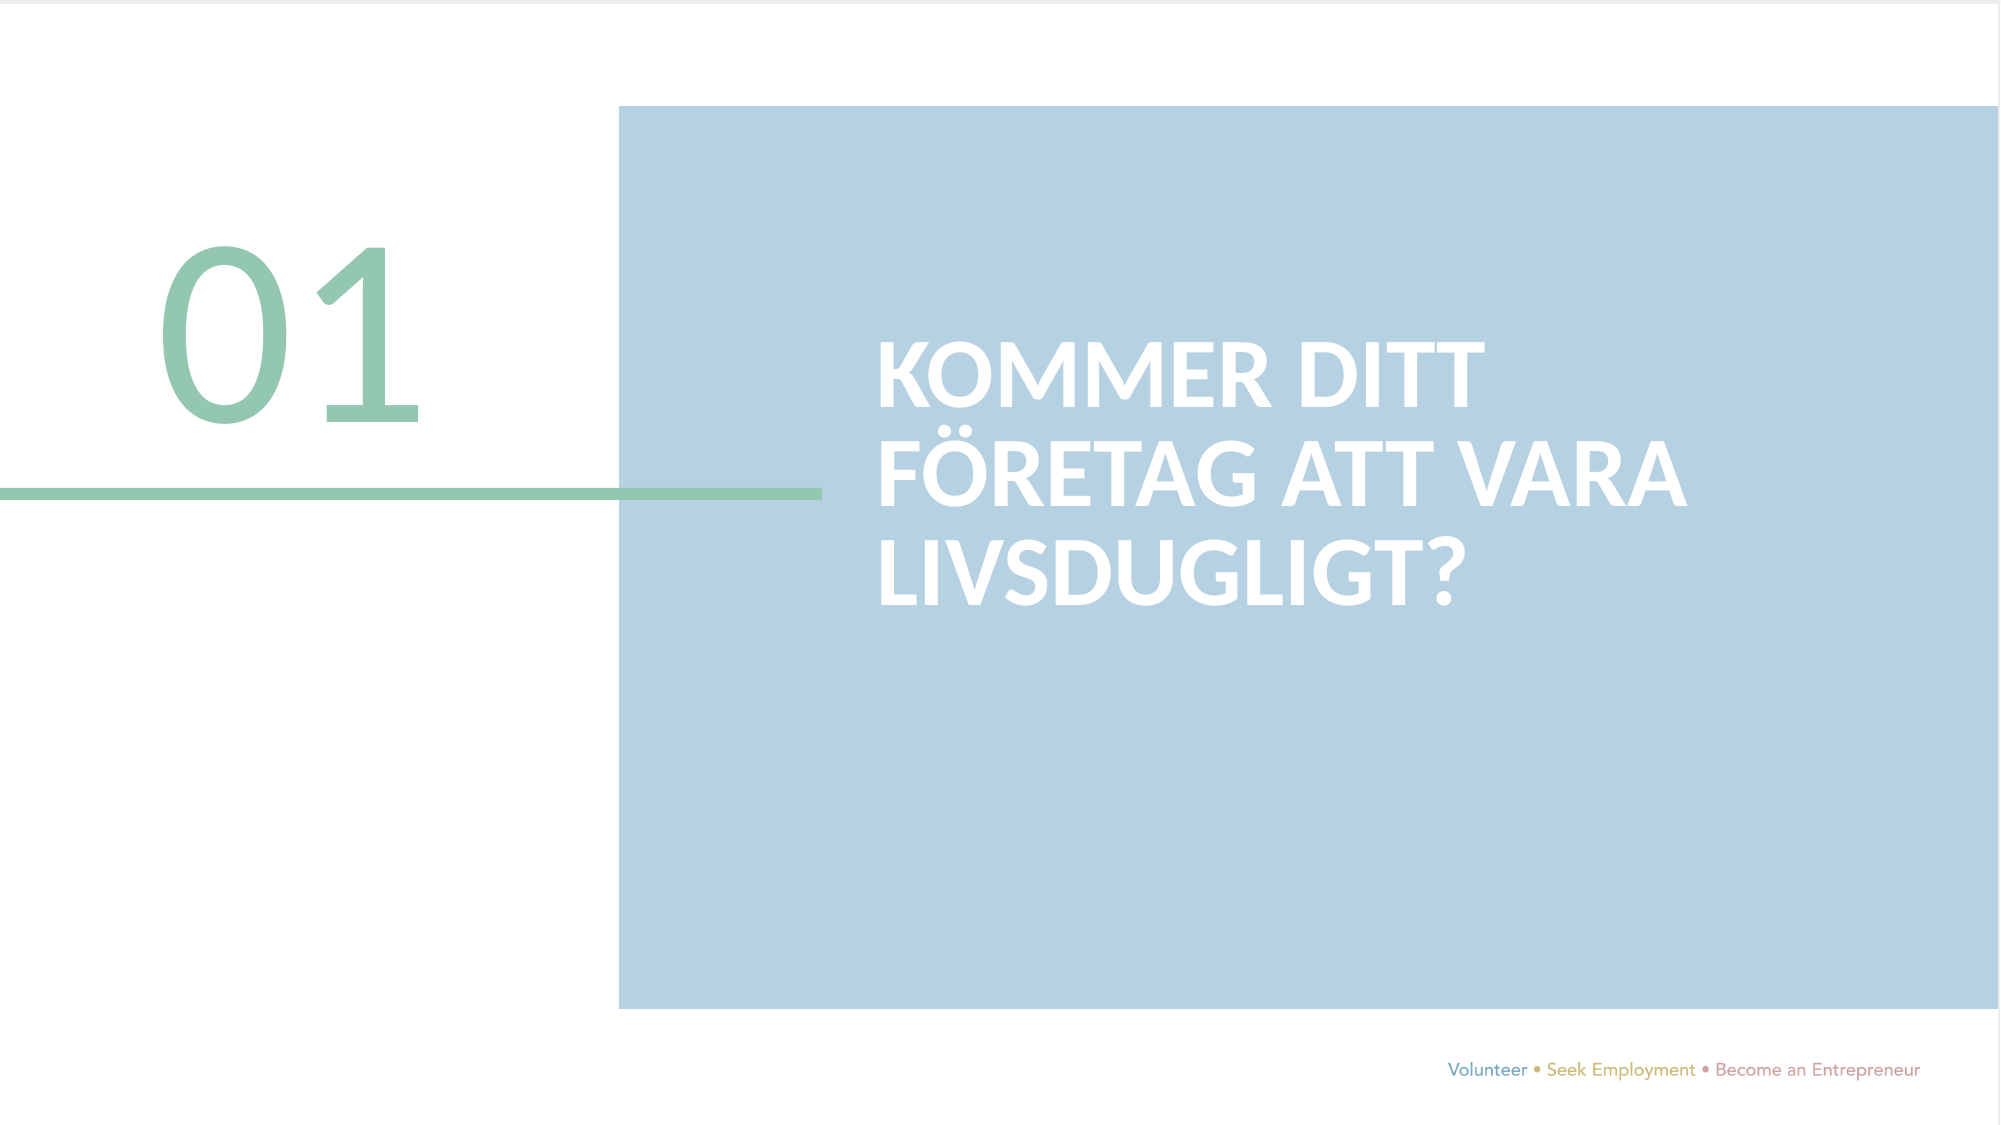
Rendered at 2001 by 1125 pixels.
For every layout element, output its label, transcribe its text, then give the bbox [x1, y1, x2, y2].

list 01 [141, 180, 481, 277]
list KOMMER DITT FÖRETAG ATT VARA LIVSDUGLIGT? [861, 325, 1870, 844]
picture [1418, 1046, 1971, 1103]
